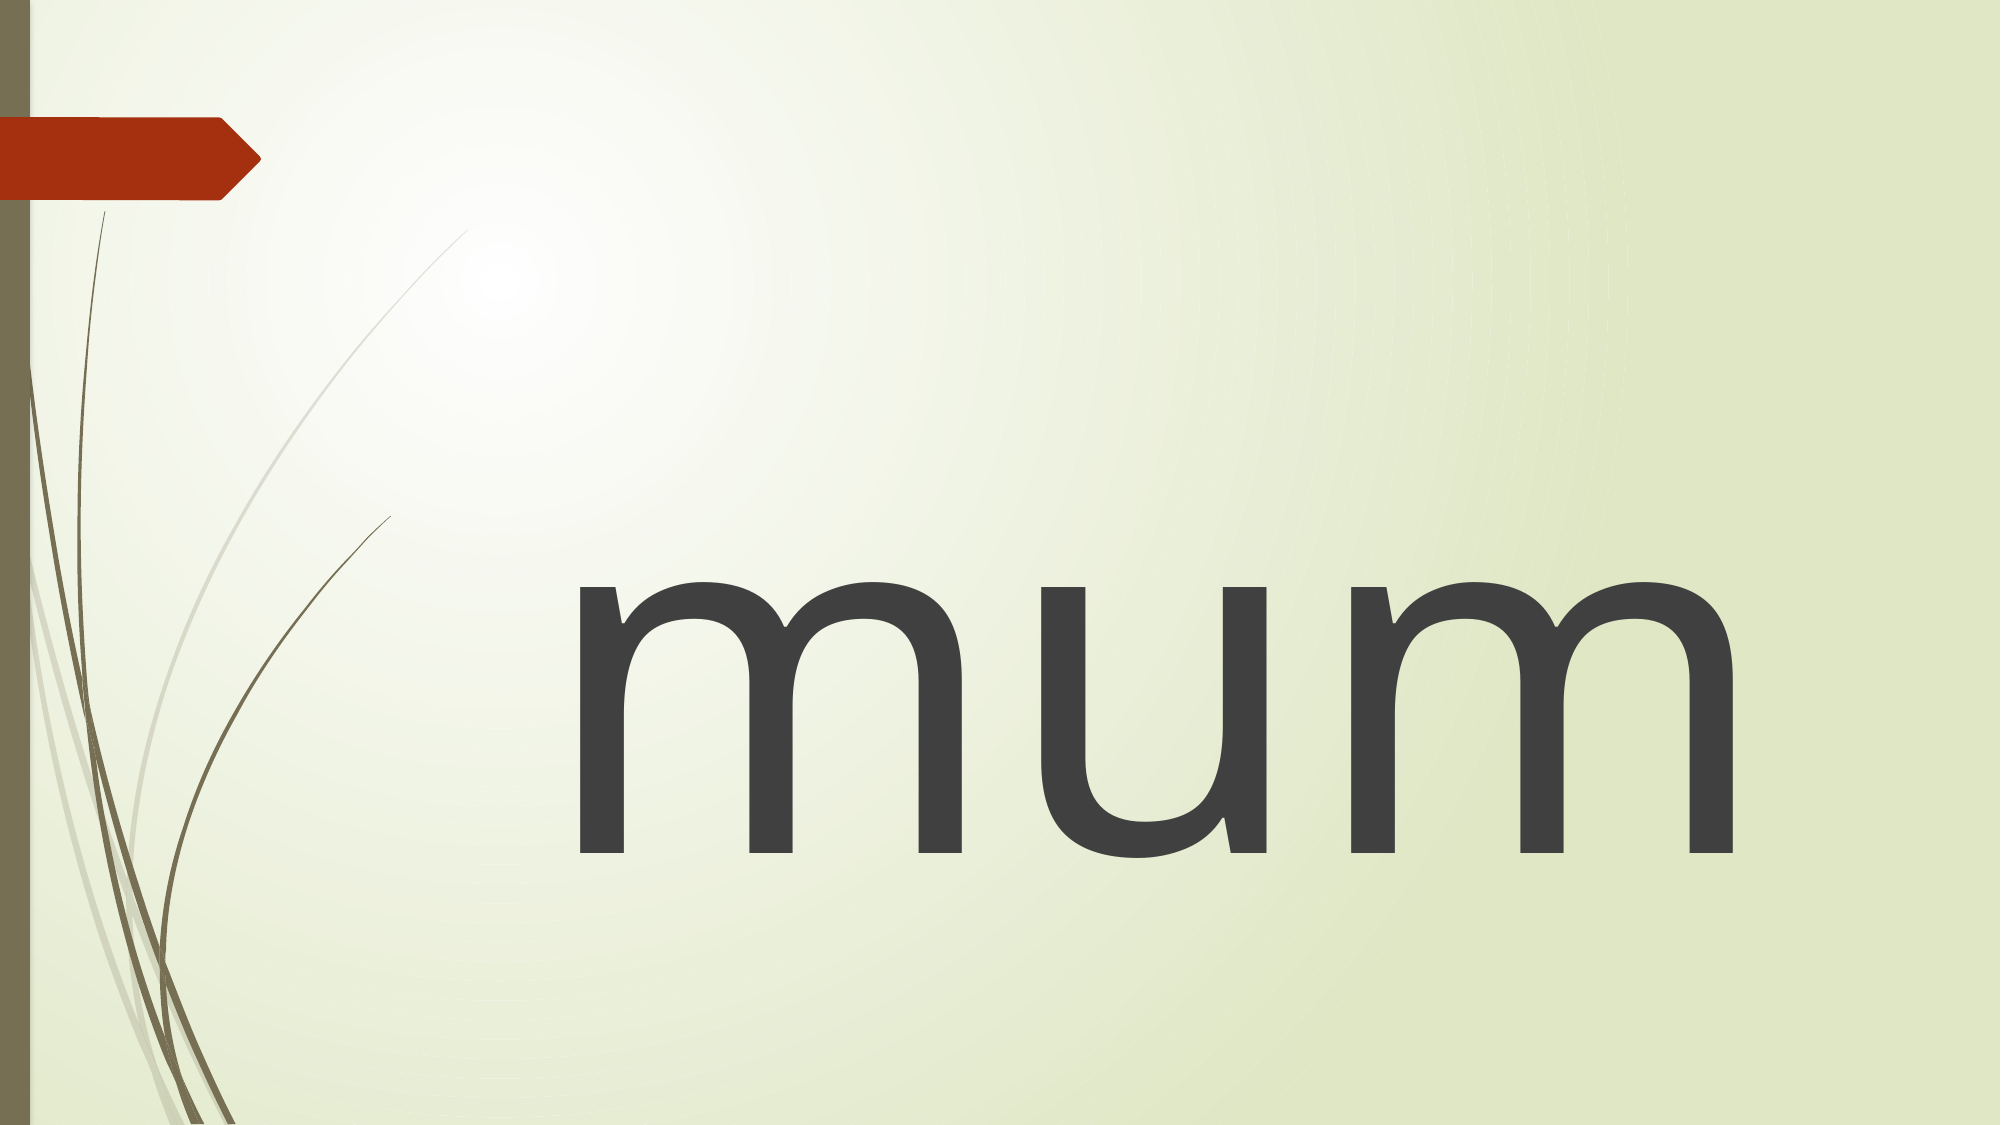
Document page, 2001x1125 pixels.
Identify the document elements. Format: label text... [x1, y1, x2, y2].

list mum [424, 350, 1888, 970]
